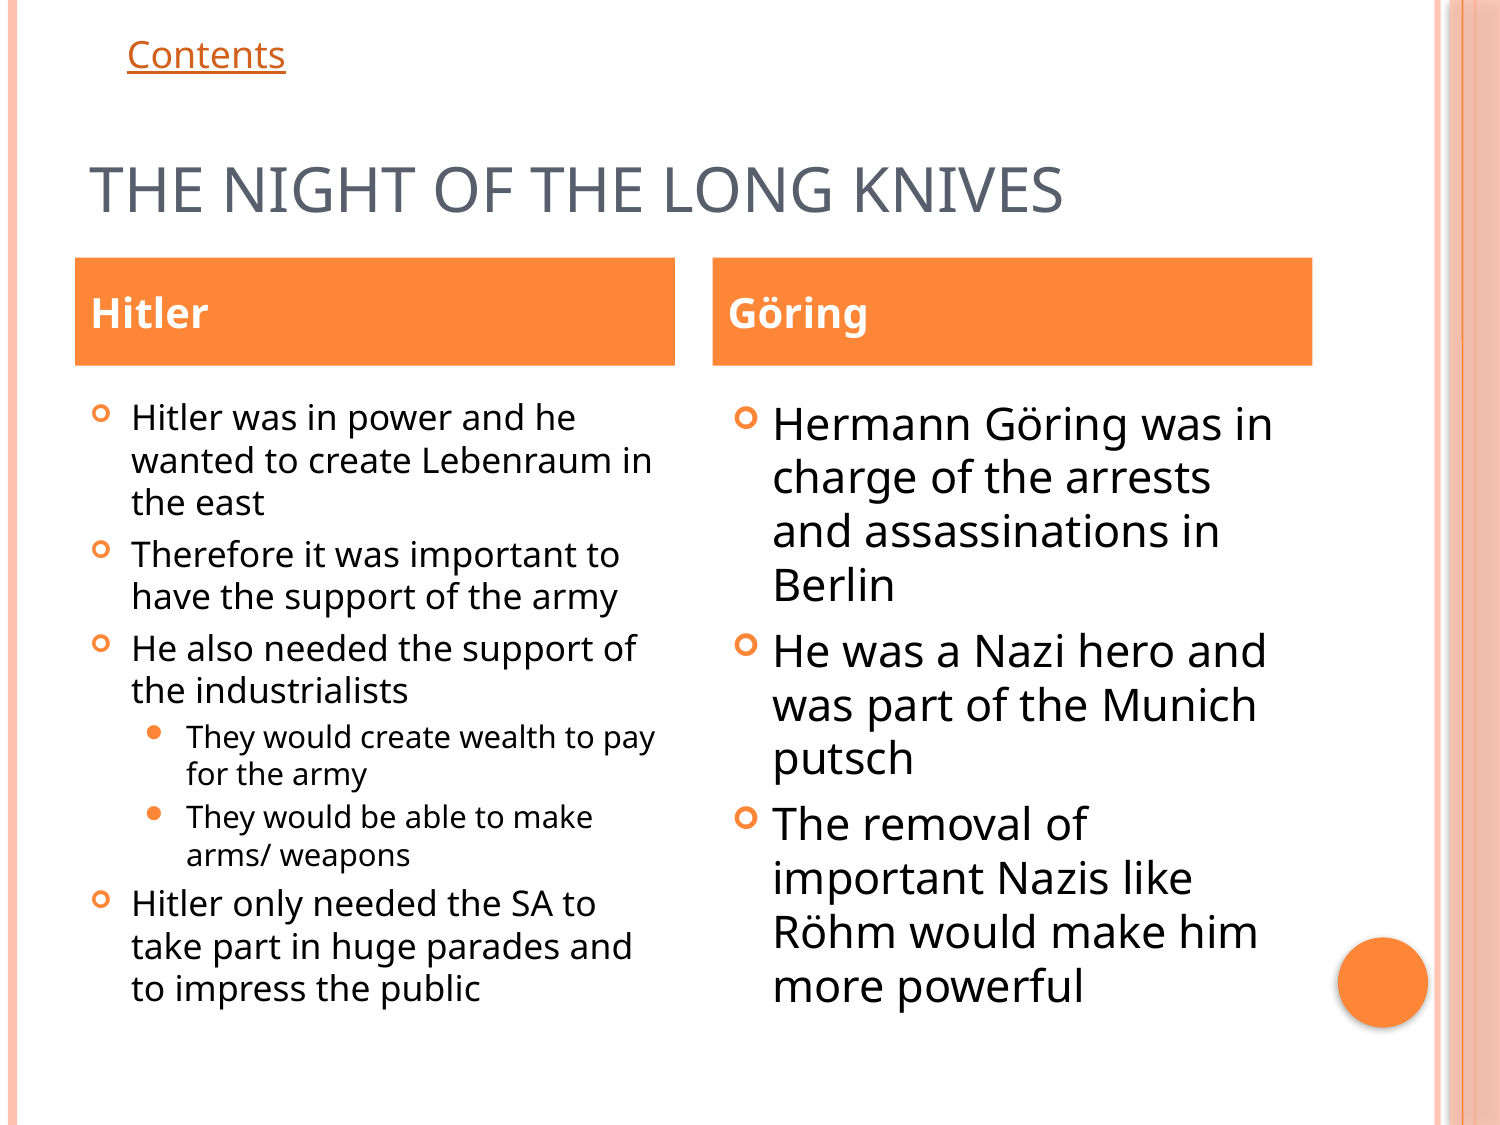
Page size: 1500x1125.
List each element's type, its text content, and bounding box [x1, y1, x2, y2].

list Hitler [74, 257, 676, 366]
title The Night of the Long Knives [75, 44, 1313, 233]
list Hitler was in power and he wanted to create Lebenraum in the east Therefore it was important to have the support of the army He also needed the support of the industrialists They would create wealth to pay for the army They would be able to make arms/ weapons Hitler only needed the SA to take part in huge parades and to impress the public [74, 387, 676, 1026]
list Göring [712, 257, 1313, 366]
list Hermann Göring was in charge of the arrests and assassinations in Berlin He was a Nazi hero and was part of the Munich putsch The removal of important Nazis like Röhm would make him more powerful [716, 387, 1318, 1026]
